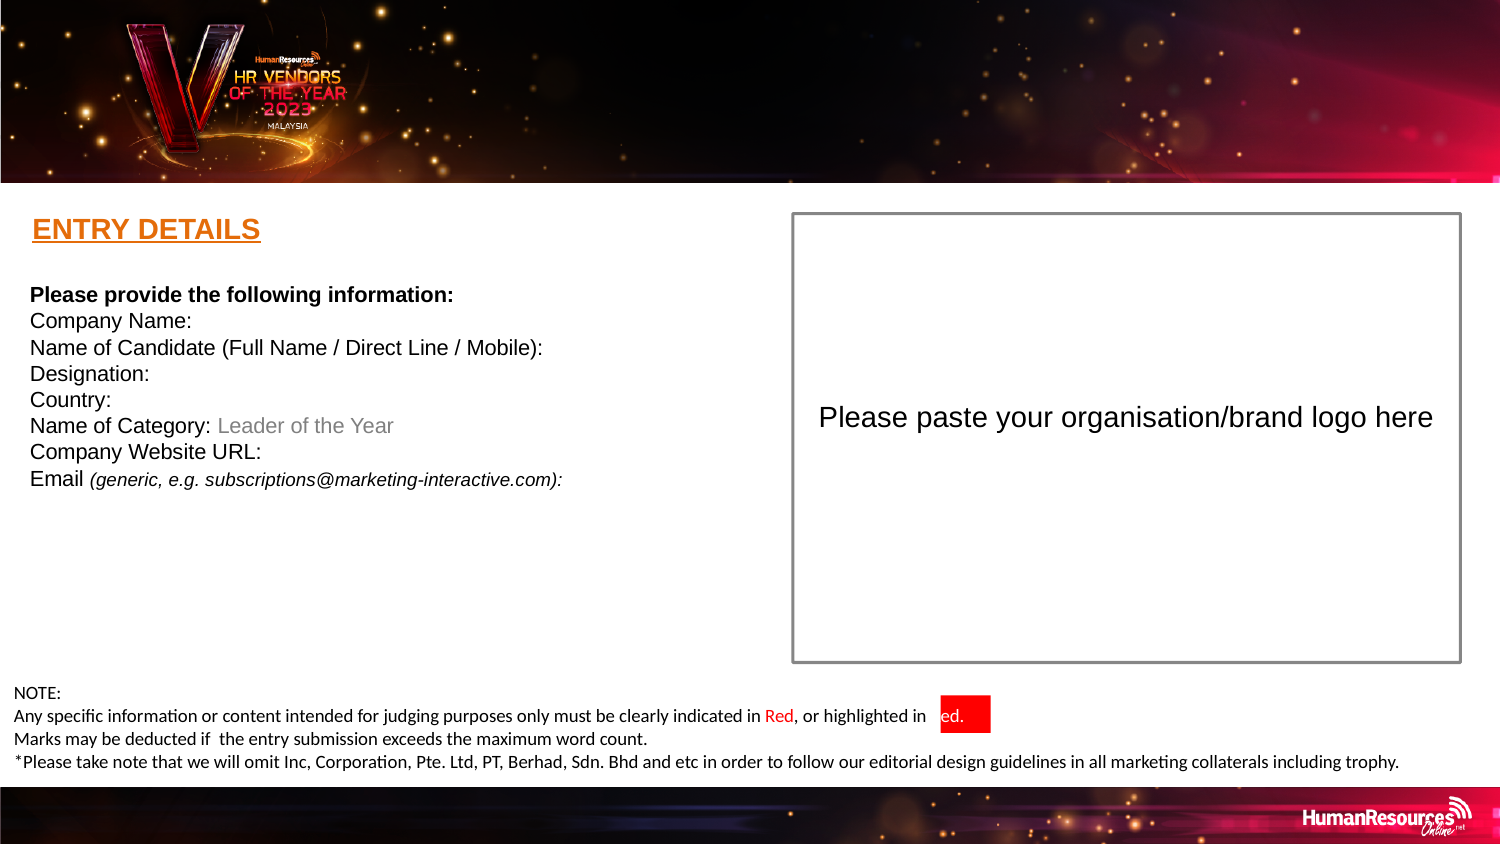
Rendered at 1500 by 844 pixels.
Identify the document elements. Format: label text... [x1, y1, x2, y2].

picture [0, 0, 1500, 844]
text_box Please provide the following information: Company Name: Name of Candidate (Full Name / Direct Line / Mobile): Designation: Country: Name of Category: Leader of the Year Company Website URL: Email (generic, e.g. subscriptions@marketing-interactive.com): [15, 273, 736, 498]
text_box ENTRY DETAILS [17, 202, 831, 253]
text_box Please paste your organisation/brand logo here [792, 213, 1461, 663]
text_box NOTE: Any specific information or content intended for judging purposes only must be clearly indicated in Red, or highlighted in Red. Marks may be deducted if the entry submission exceeds the maximum word count. *Please take note that we will omit Inc, Corporation, Pte. Ltd, PT, Berhad, Sdn. Bhd and etc in order to follow our editorial design guidelines in all marketing collaterals including trophy. [0, 673, 1461, 780]
